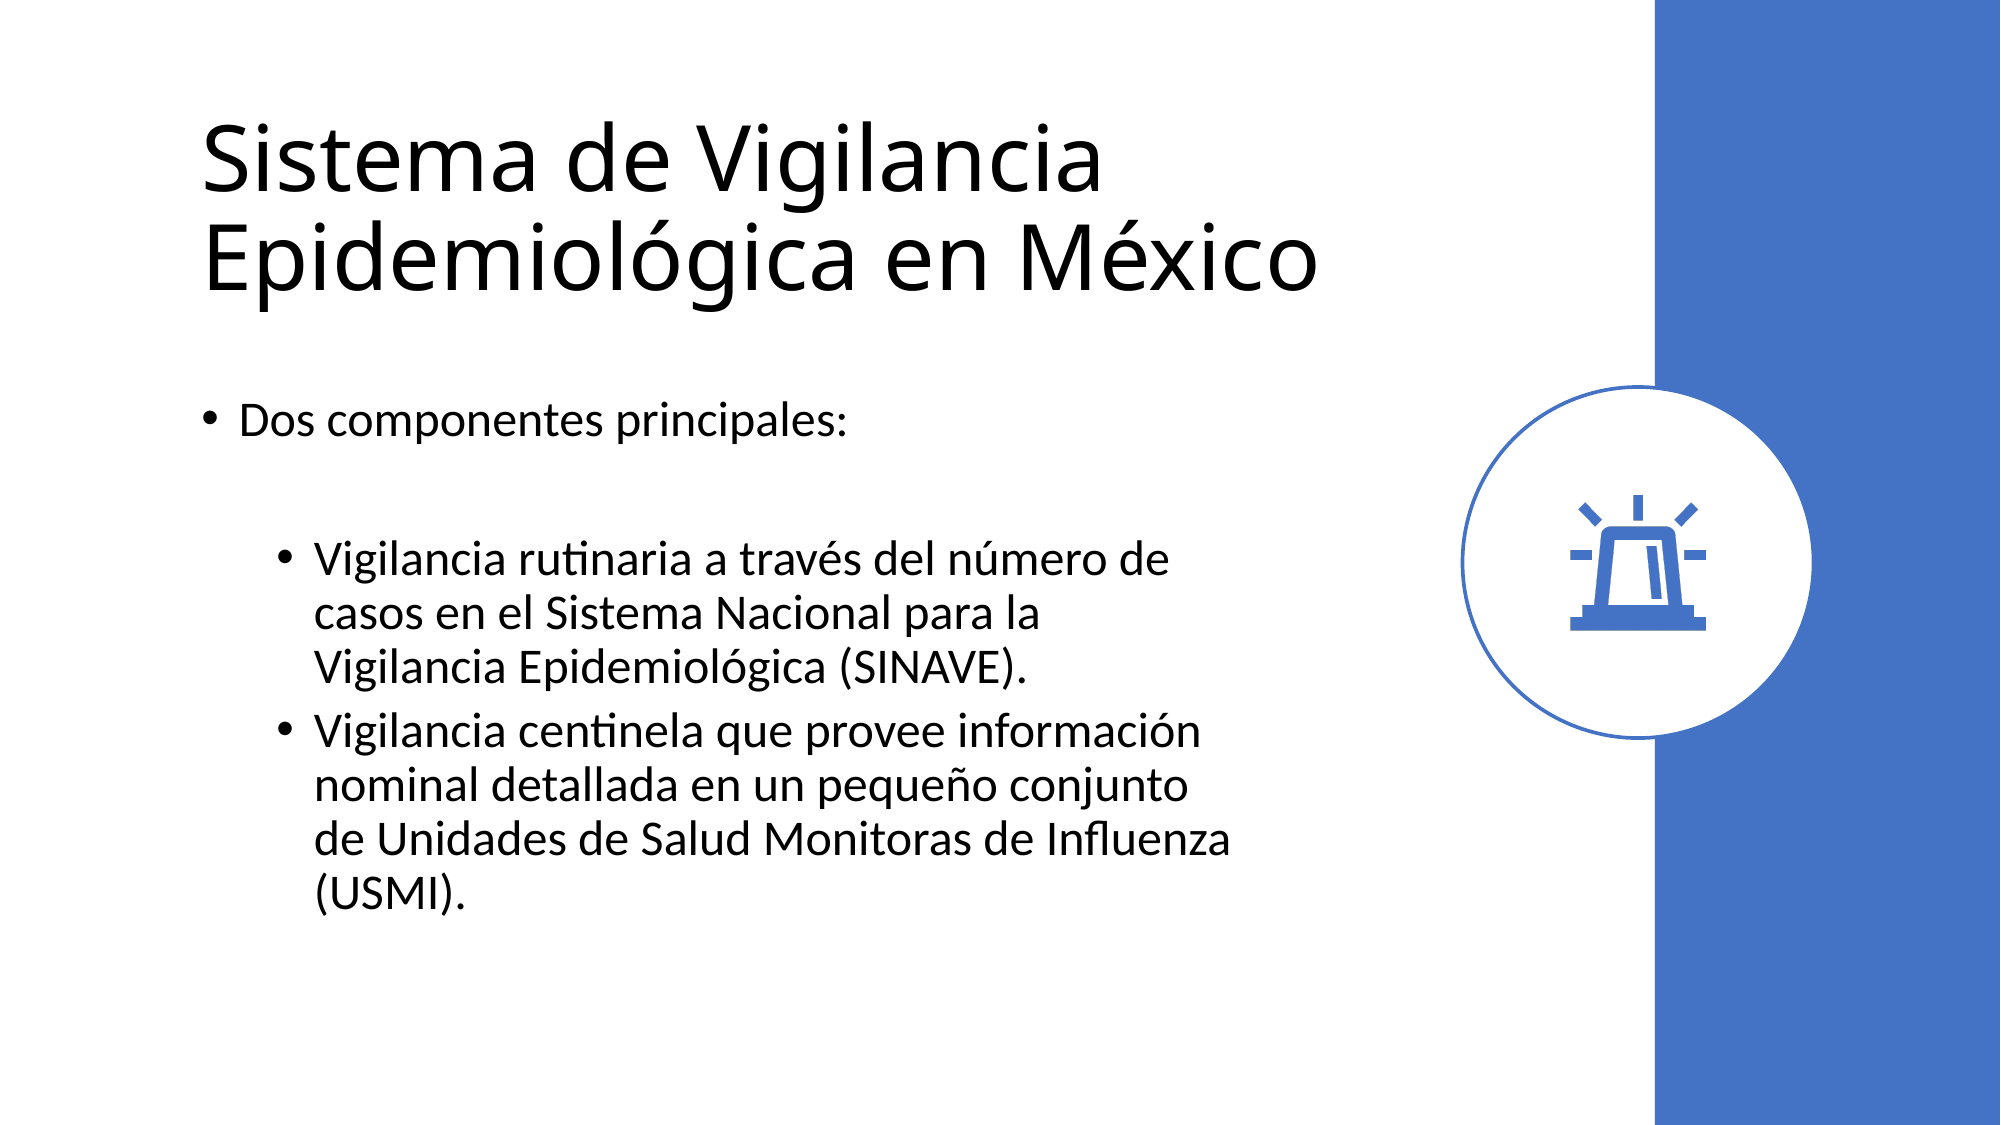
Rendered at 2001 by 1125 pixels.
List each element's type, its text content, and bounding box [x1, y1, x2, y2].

text_box [1461, 385, 1815, 740]
text_box [1654, 0, 2000, 1125]
title Sistema de Vigilancia Epidemiológica en México [186, 102, 1413, 321]
picture [1544, 468, 1732, 657]
list Dos componentes principales: Vigilancia rutinaria a través del número de casos en el Sistema Nacional para la Vigilancia Epidemiológica (SINAVE). Vigilancia centinela que provee información nominal detallada en un pequeño conjunto de Unidades de Salud Monitoras de Influenza (USMI). [186, 373, 1248, 940]
